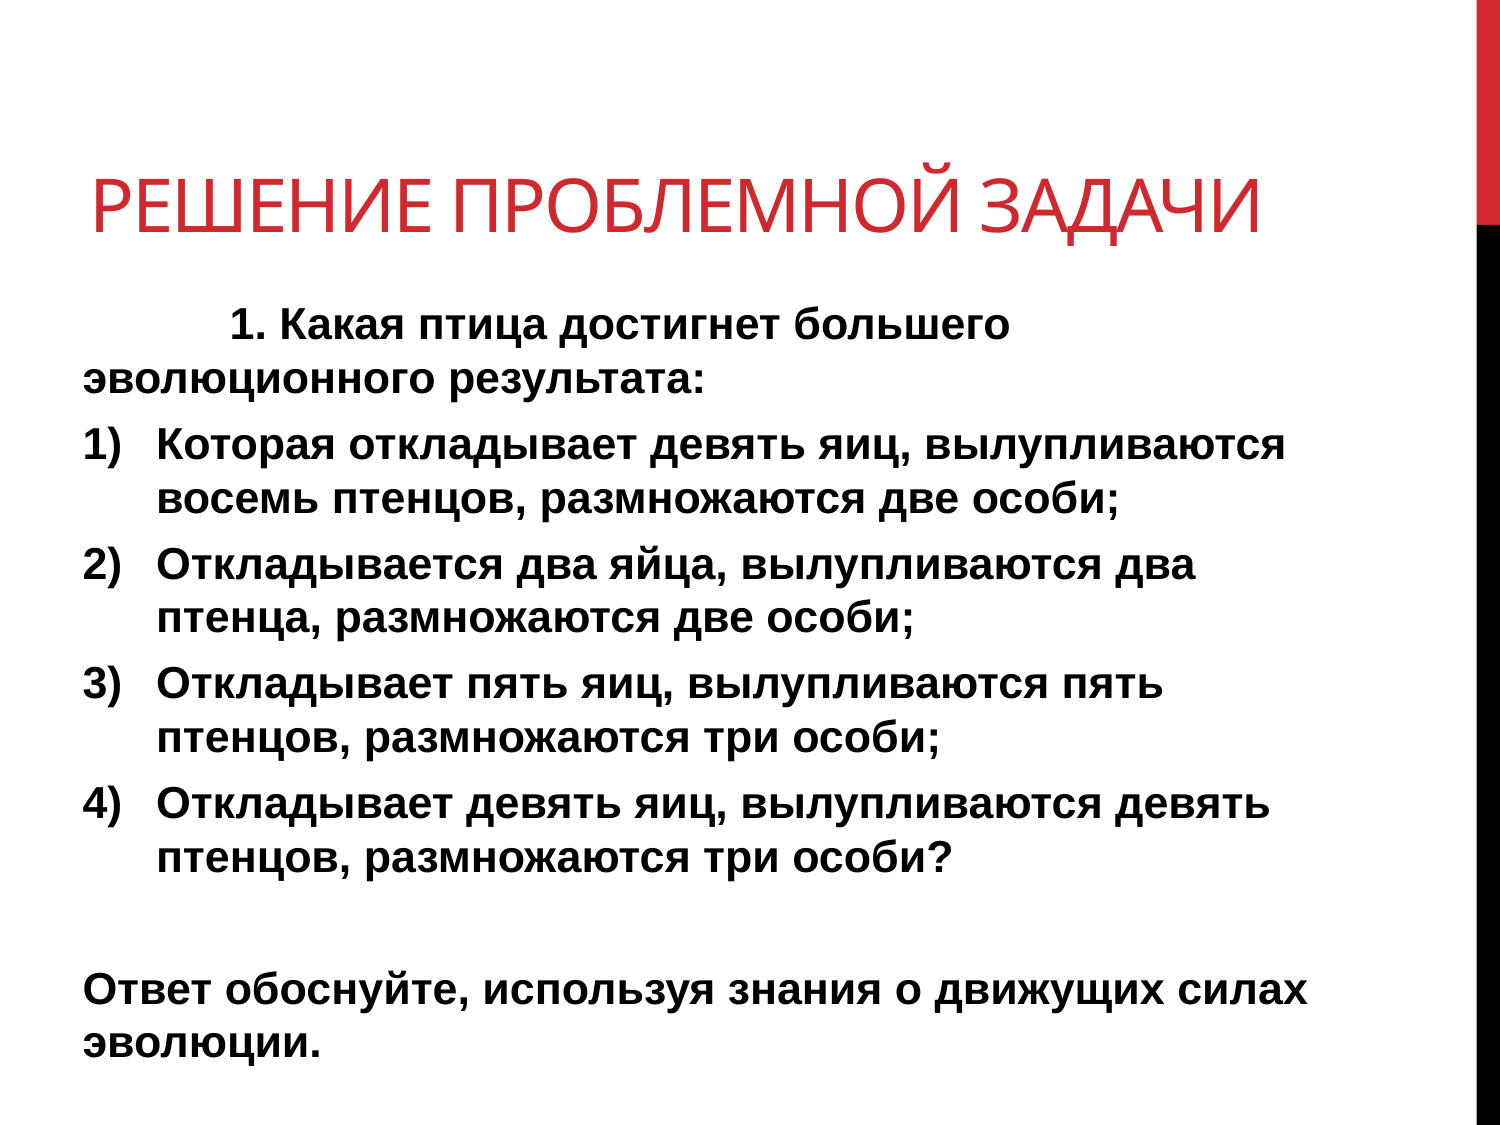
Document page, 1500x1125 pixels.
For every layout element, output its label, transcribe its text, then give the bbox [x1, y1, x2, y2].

list 1. Какая птица достигнет большего эволюционного результата: Которая откладывает девять яиц, вылупливаются восемь птенцов, размножаются две особи; Откладывается два яйца, вылупливаются два птенца, размножаются две особи; Откладывает пять яиц, вылупливаются пять птенцов, размножаются три особи; Откладывает девять яиц, вылупливаются девять птенцов, размножаются три особи? Ответ обоснуйте, используя знания о движущих силах эволюции. [74, 286, 1326, 1081]
title Решение проблемной задачи [81, 28, 1319, 255]
